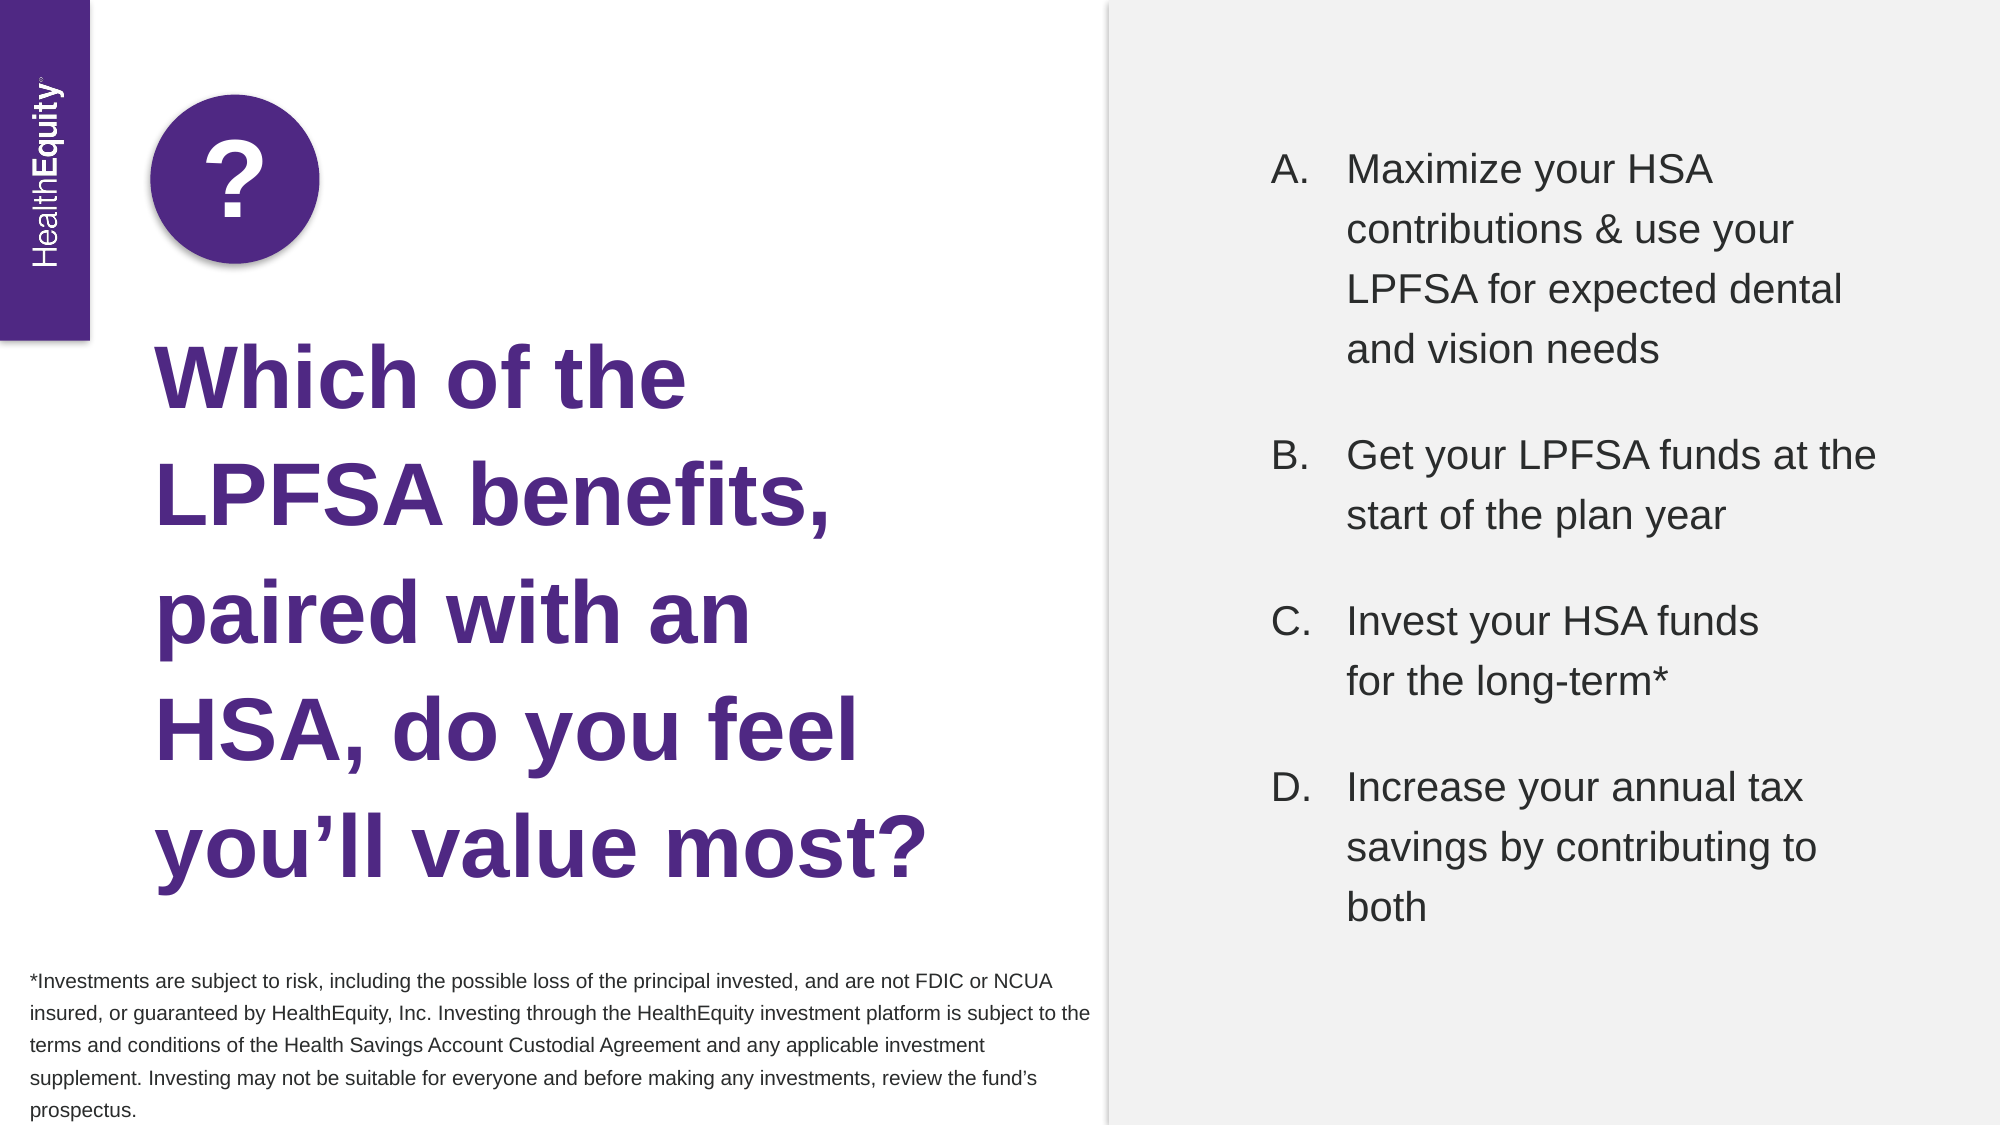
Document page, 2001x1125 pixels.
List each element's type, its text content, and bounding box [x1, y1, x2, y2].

text_box *Investments are subject to risk, including the possible loss of the principal invested, and are not FDIC or NCUA insured, or guaranteed by HealthEquity, Inc. Investing through the HealthEquity investment platform is subject to the terms and conditions of the Health Savings Account Custodial Agreement and any applicable investment supplement. Investing may not be suitable for everyone and before making any investments, review the fund’s prospectus. [15, 952, 1109, 1125]
text_box [1108, 0, 2000, 1125]
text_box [150, 94, 320, 264]
text_box Maximize your HSA contributions & use your LPFSA for expected dental and vision needs Get your LPFSA funds at the start of the plan year Invest your HSA funds for the long-term* Increase your annual tax savings by contributing to both [1256, 124, 1910, 937]
picture [33, 78, 64, 266]
text_box Which of the LPFSA benefits, paired with an HSA, do you feel you’ll value most? [139, 301, 977, 952]
